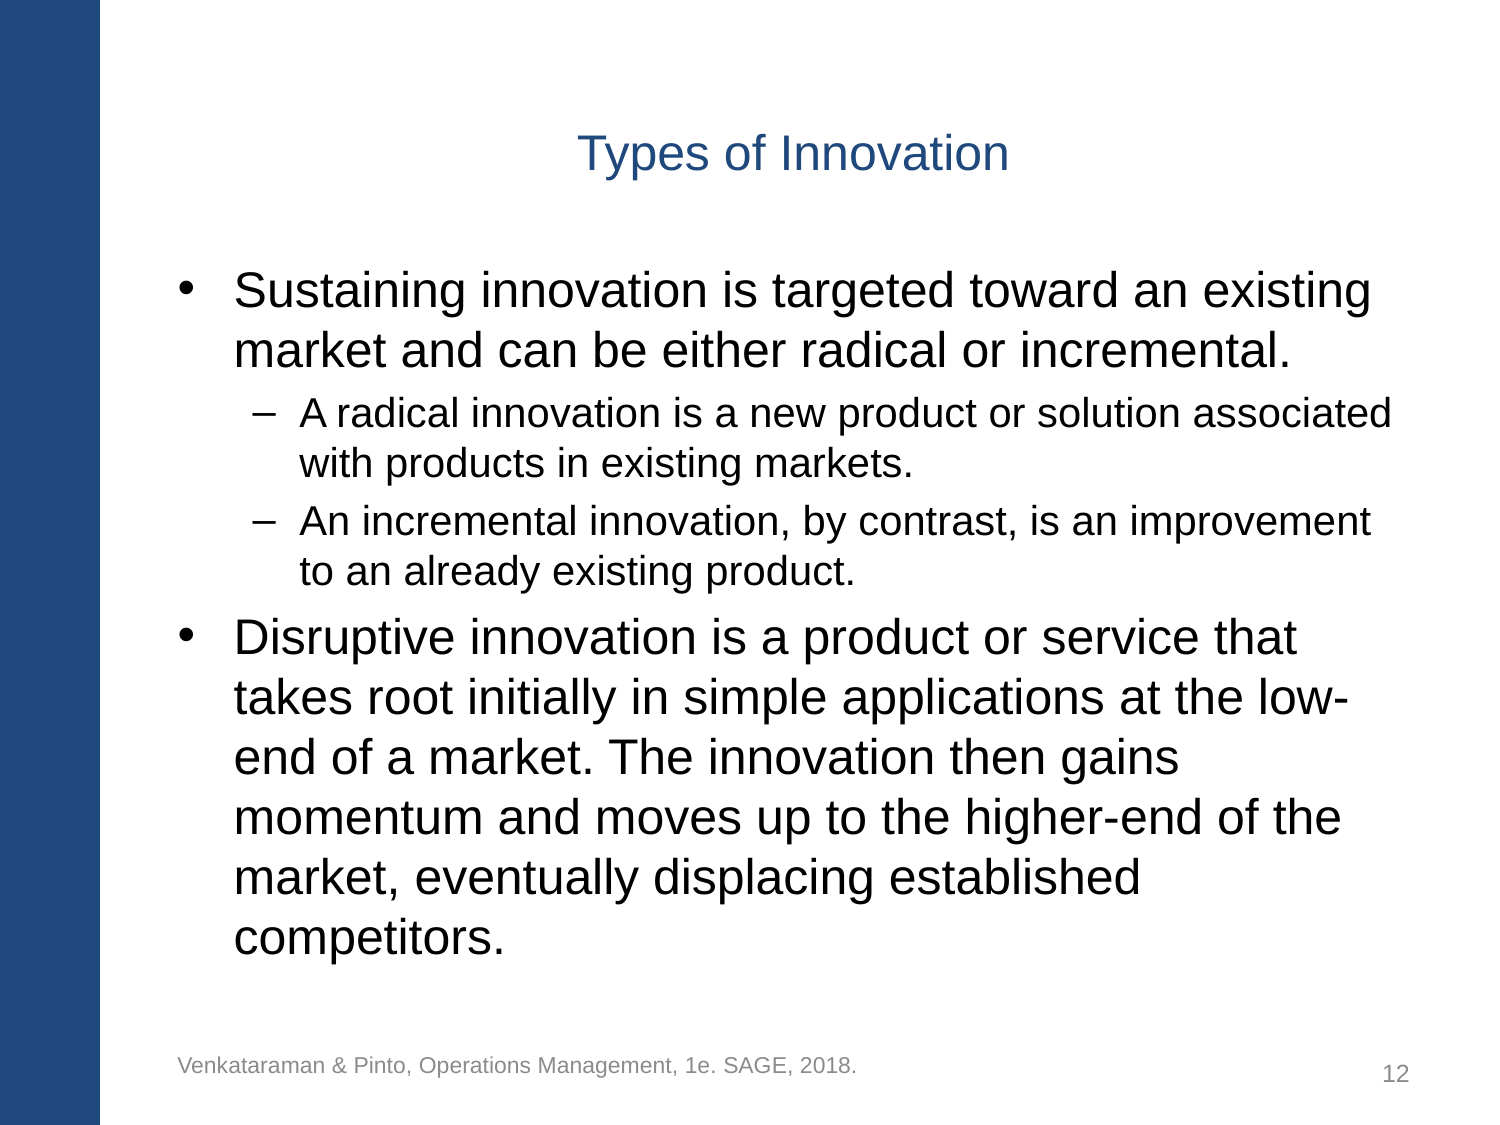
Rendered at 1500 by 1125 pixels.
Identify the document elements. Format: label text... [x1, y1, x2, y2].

list Sustaining innovation is targeted toward an existing market and can be either radical or incremental. A radical innovation is a new product or solution associated with products in existing markets. An incremental innovation, by contrast, is an improvement to an already existing product. Disruptive innovation is a product or service that takes root initially in simple applications at the low-end of a market. The innovation then gains momentum and moves up to the higher-end of the market, eventually displacing established competitors. [162, 249, 1425, 1005]
slide_number 12 [1350, 1042, 1425, 1103]
title Types of Innovation [162, 37, 1425, 249]
footer Venkataraman & Pinto, Operations Management, 1e. SAGE, 2018. [162, 1042, 1313, 1103]
